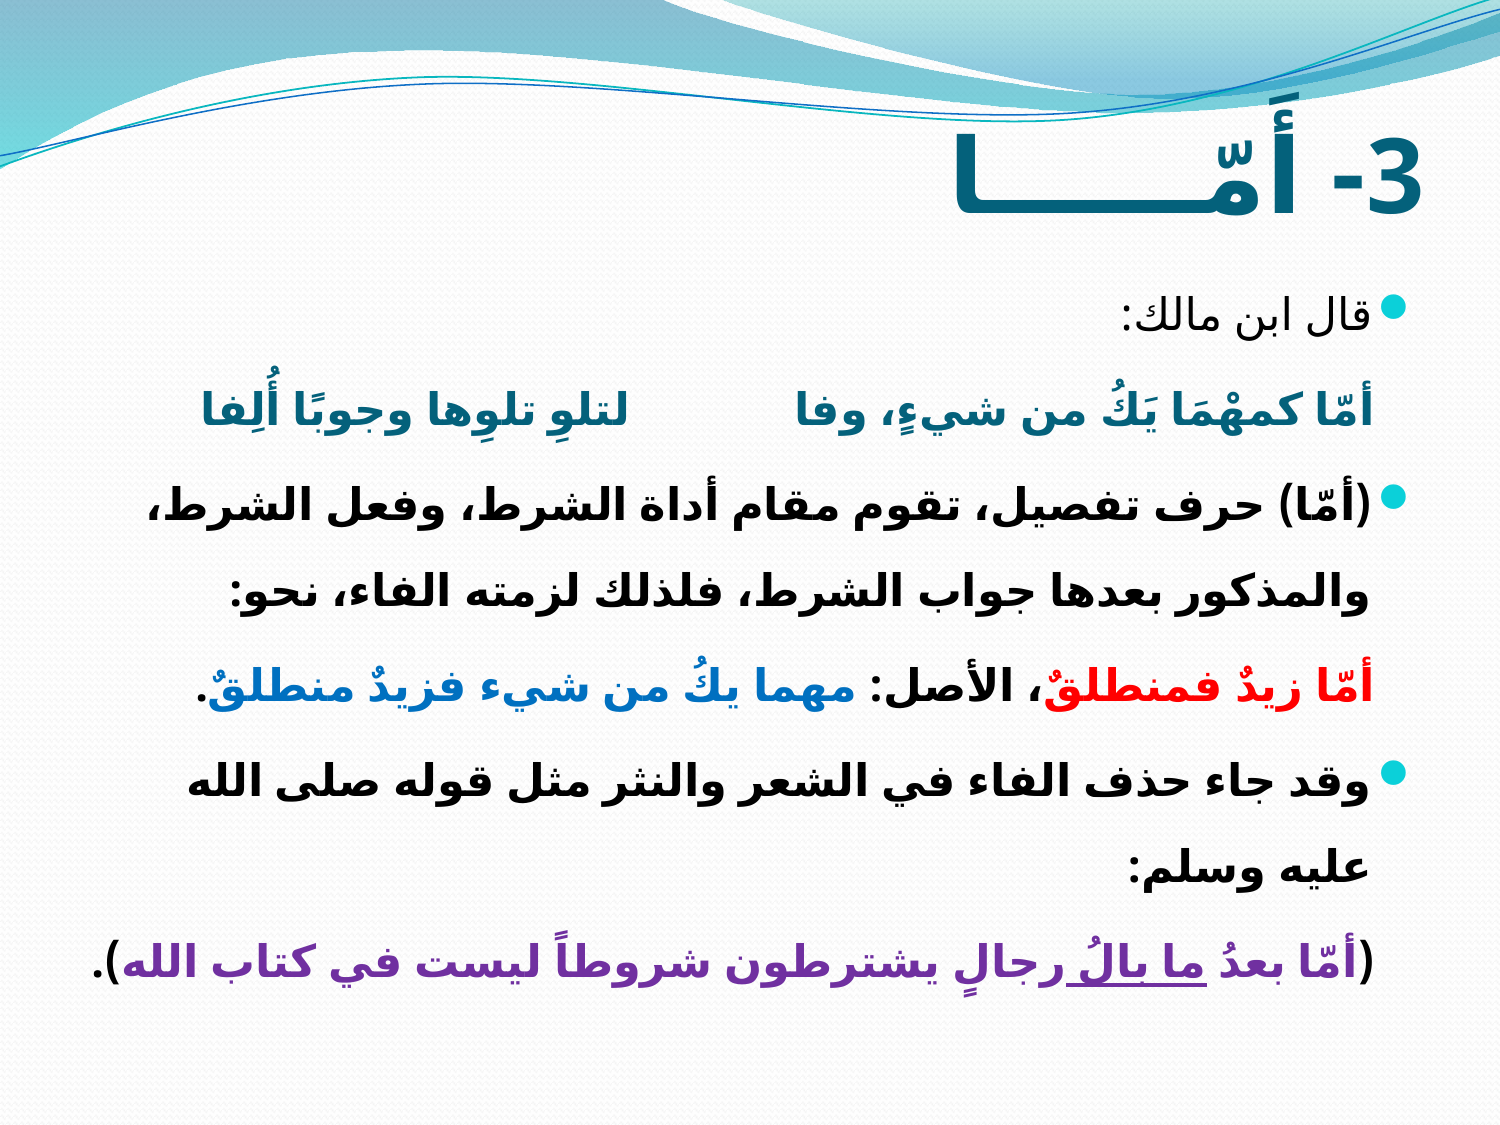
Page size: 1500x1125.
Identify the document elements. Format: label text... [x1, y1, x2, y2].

list قال ابن مالك: أمّا كمهْمَا يَكُ من شيءٍ، وفا لتلوِ تلوِها وجوبًا أُلِفا (أمّا) حرف تفصيل، تقوم مقام أداة الشرط، وفعل الشرط، والمذكور بعدها جواب الشرط، فلذلك لزمته الفاء، نحو: أمّا زيدٌ فمنطلقٌ، الأصل: مهما يكُ من شيء فزيدٌ منطلقٌ. وقد جاء حذف الفاء في الشعر والنثر مثل قوله صلى الله عليه وسلم: (أمّا بعدُ ما بالُ رجالٍ يشترطون شروطاً ليست في كتاب الله). [75, 246, 1425, 1038]
title 3- أَمّــــــا [75, 82, 1425, 235]
